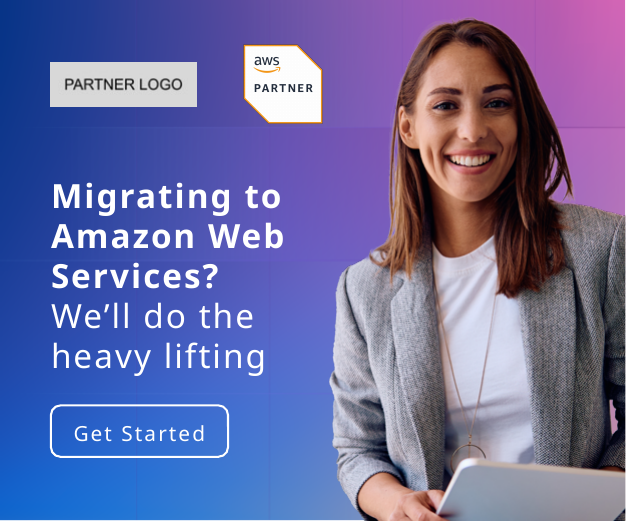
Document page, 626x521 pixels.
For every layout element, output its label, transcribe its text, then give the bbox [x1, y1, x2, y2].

picture [0, 0, 626, 521]
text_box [50, 405, 229, 457]
text_box Migrating to Amazon Web Services? We’ll do the heavy lifting [50, 175, 356, 375]
